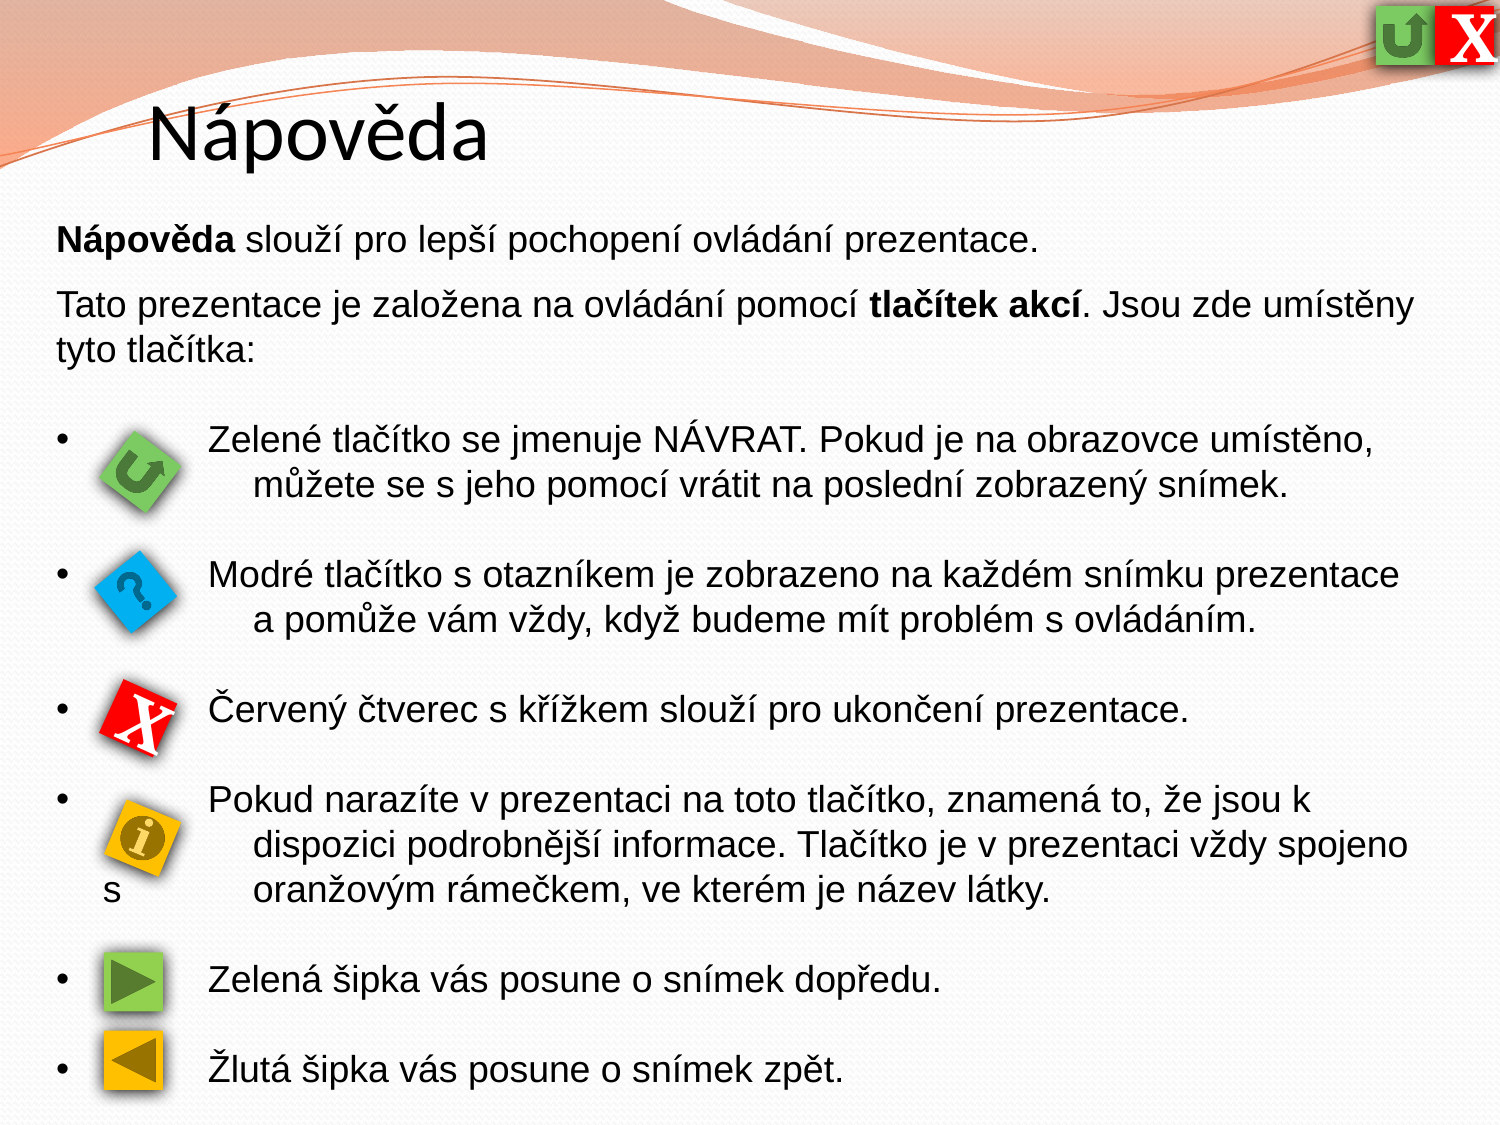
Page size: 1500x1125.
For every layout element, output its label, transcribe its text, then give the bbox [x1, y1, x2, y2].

text_box [94, 550, 178, 634]
title Nápověda [147, 88, 622, 178]
text_box [98, 430, 182, 514]
text_box [102, 798, 183, 878]
text_box X [1434, 5, 1495, 65]
text_box [103, 1030, 163, 1090]
text_box Nápověda slouží pro lepší pochopení ovládání prezentace. [41, 208, 1128, 268]
text_box [103, 952, 163, 1012]
text_box Tato prezentace je založena na ovládání pomocí tlačítek akcí. Jsou zde umístěny tyto tlačítka: Zelené tlačítko se jmenuje NÁVRAT. Pokud je na obrazovce umístěno, můžete se s jeho pomocí vrátit na poslední zobrazený snímek. Modré tlačítko s otazníkem je zobrazeno na každém snímku prezentace a pomůže vám vždy, když budeme mít problém s ovládáním. Červený čtverec s křížkem slouží pro ukončení prezentace. Pokud narazíte v prezentaci na toto tlačítko, znamená to, že jsou k dispozici podrobnější informace. Tlačítko je v prezentaci vždy spojeno s oranžovým rámečkem, ve kterém je název látky. Zelená šipka vás posune o snímek dopředu. Žlutá šipka vás posune o snímek zpět. [41, 273, 1441, 1098]
text_box X [98, 679, 178, 758]
text_box [1375, 5, 1424, 65]
